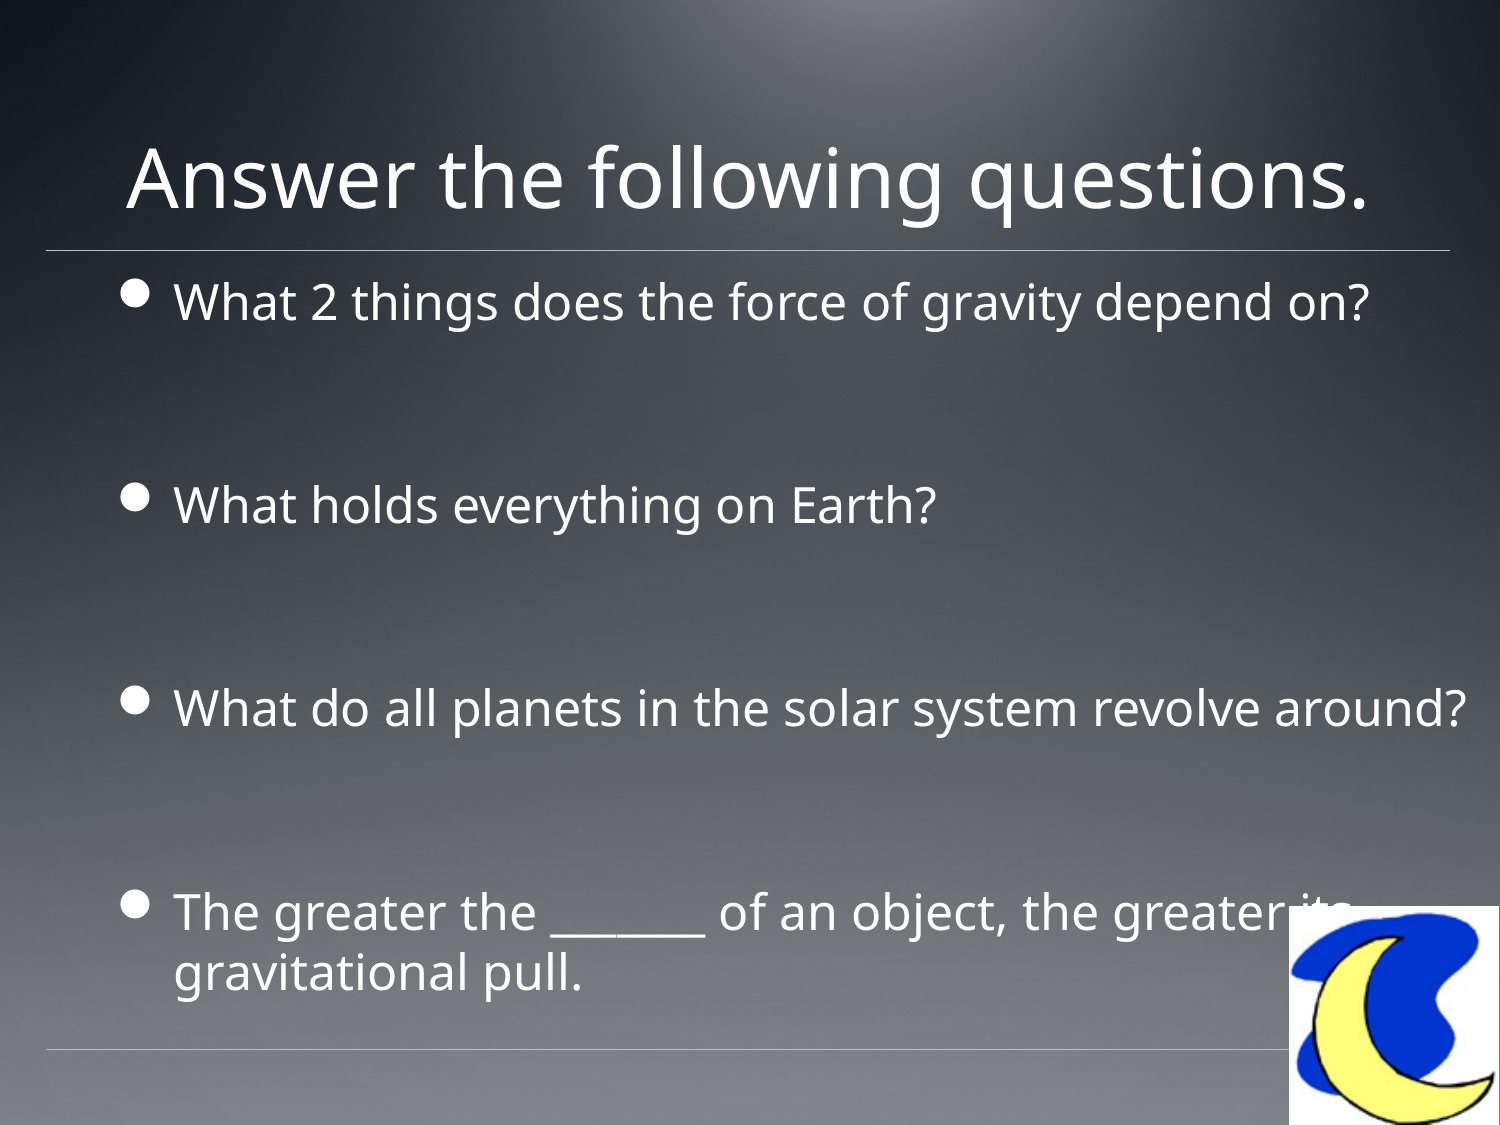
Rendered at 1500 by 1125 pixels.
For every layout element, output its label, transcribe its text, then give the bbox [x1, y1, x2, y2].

picture [1287, 904, 1500, 1125]
title Answer the following questions. [105, 17, 1394, 233]
list What 2 things does the force of gravity depend on? What holds everything on Earth? What do all planets in the solar system revolve around? The greater the _______ of an object, the greater its gravitational pull. [101, 262, 1500, 1024]
